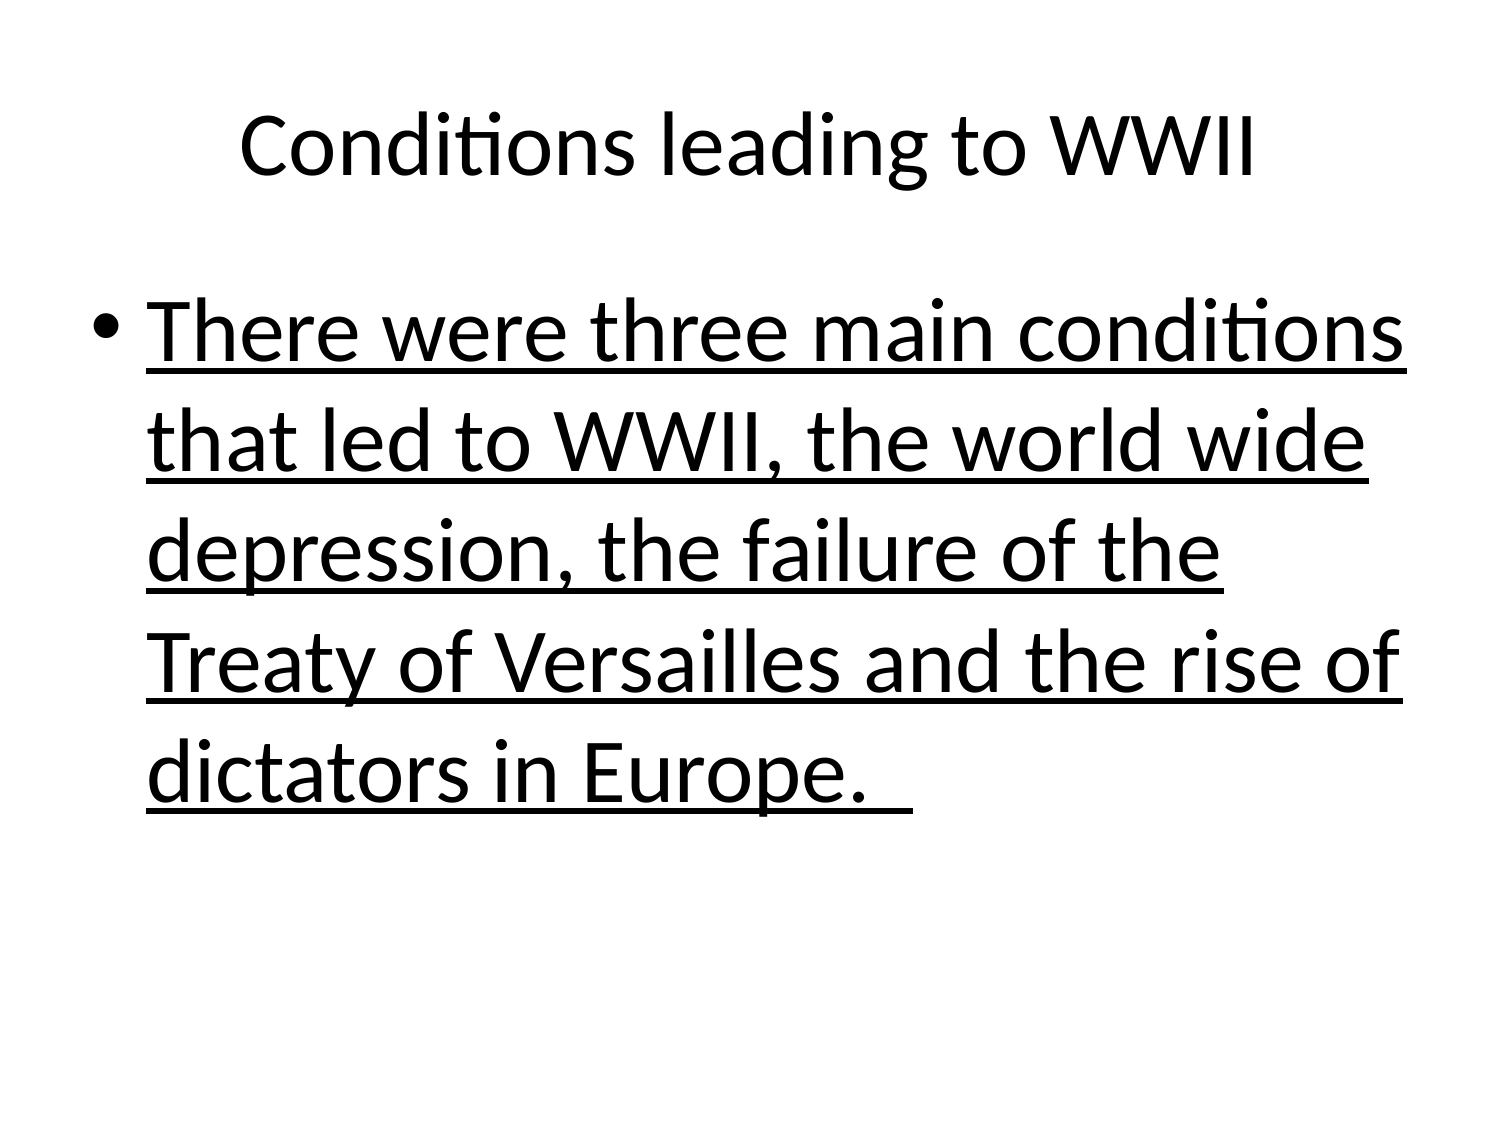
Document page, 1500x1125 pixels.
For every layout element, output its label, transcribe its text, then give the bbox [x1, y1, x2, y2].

title Conditions leading to WWII [75, 45, 1425, 233]
list There were three main conditions that led to WWII, the world wide depression, the failure of the Treaty of Versailles and the rise of dictators in Europe. [75, 262, 1425, 1005]
